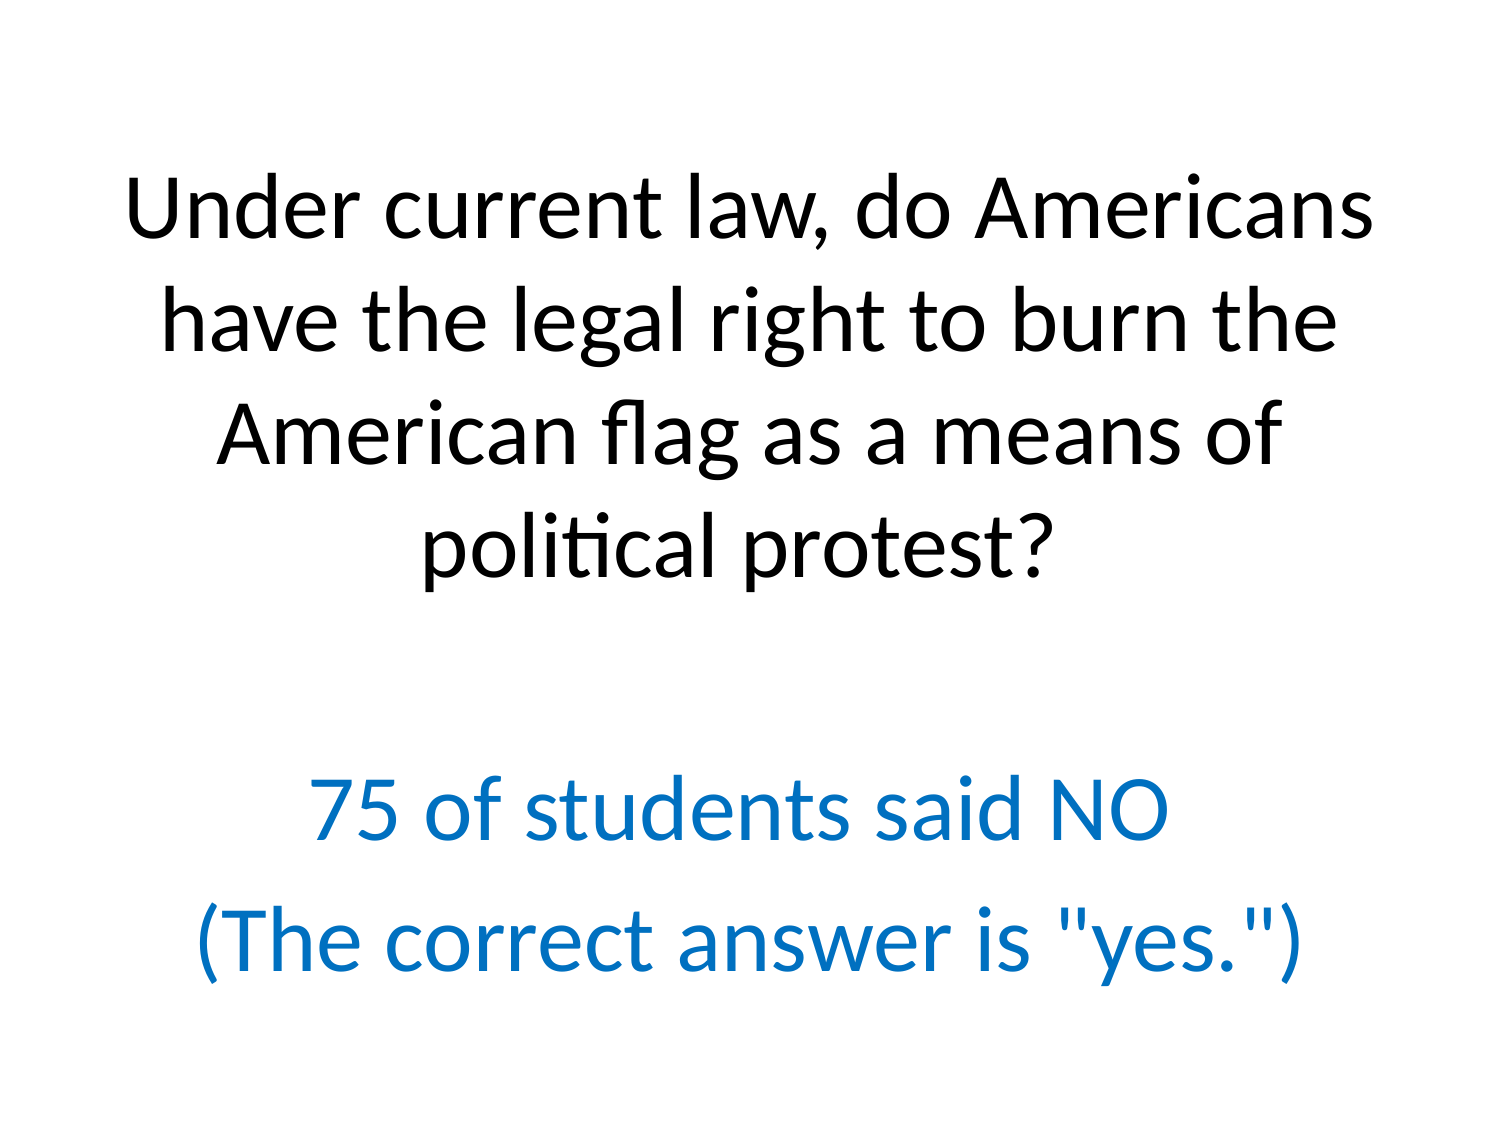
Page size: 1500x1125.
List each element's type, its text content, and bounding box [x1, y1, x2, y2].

list Under current law, do Americans have the legal right to burn the American flag as a means of political protest? 75 of students said NO (The correct answer is "yes.") [75, 137, 1425, 1005]
